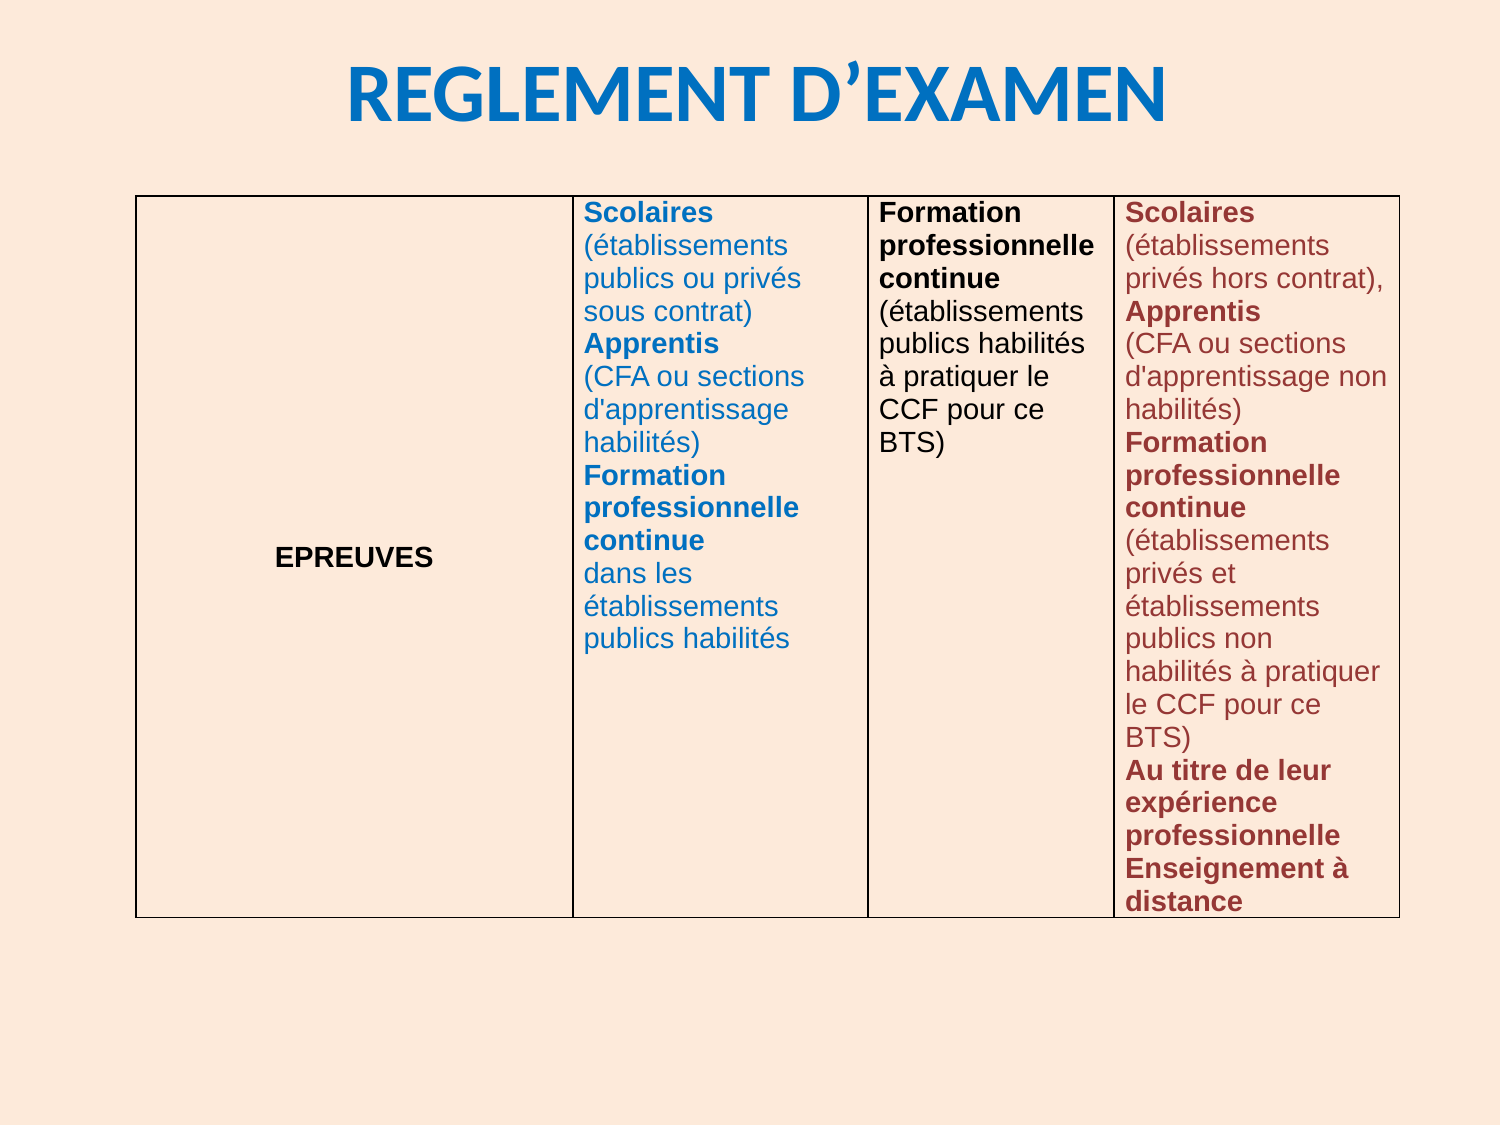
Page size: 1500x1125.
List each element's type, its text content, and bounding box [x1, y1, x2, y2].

text_box REGLEMENT D’EXAMEN [48, 30, 1467, 145]
table_header Scolaires (établissements publics ou privés sous contrat) Apprentis (CFA ou sections d'apprentissage habilités) Formation professionnelle continue dans les établissements publics habilités [574, 197, 867, 917]
table_header Scolaires (établissements privés hors contrat), Apprentis (CFA ou sections d'apprentissage non habilités) Formation professionnelle continue (établissements privés et établissements publics non habilités à pratiquer le CCF pour ce BTS) Au titre de leur expérience professionnelle Enseignement à distance [1115, 197, 1399, 917]
table_header EPREUVES [137, 197, 572, 917]
table_header Formation professionnelle continue (établissements publics habilités à pratiquer le CCF pour ce BTS) [869, 197, 1113, 917]
